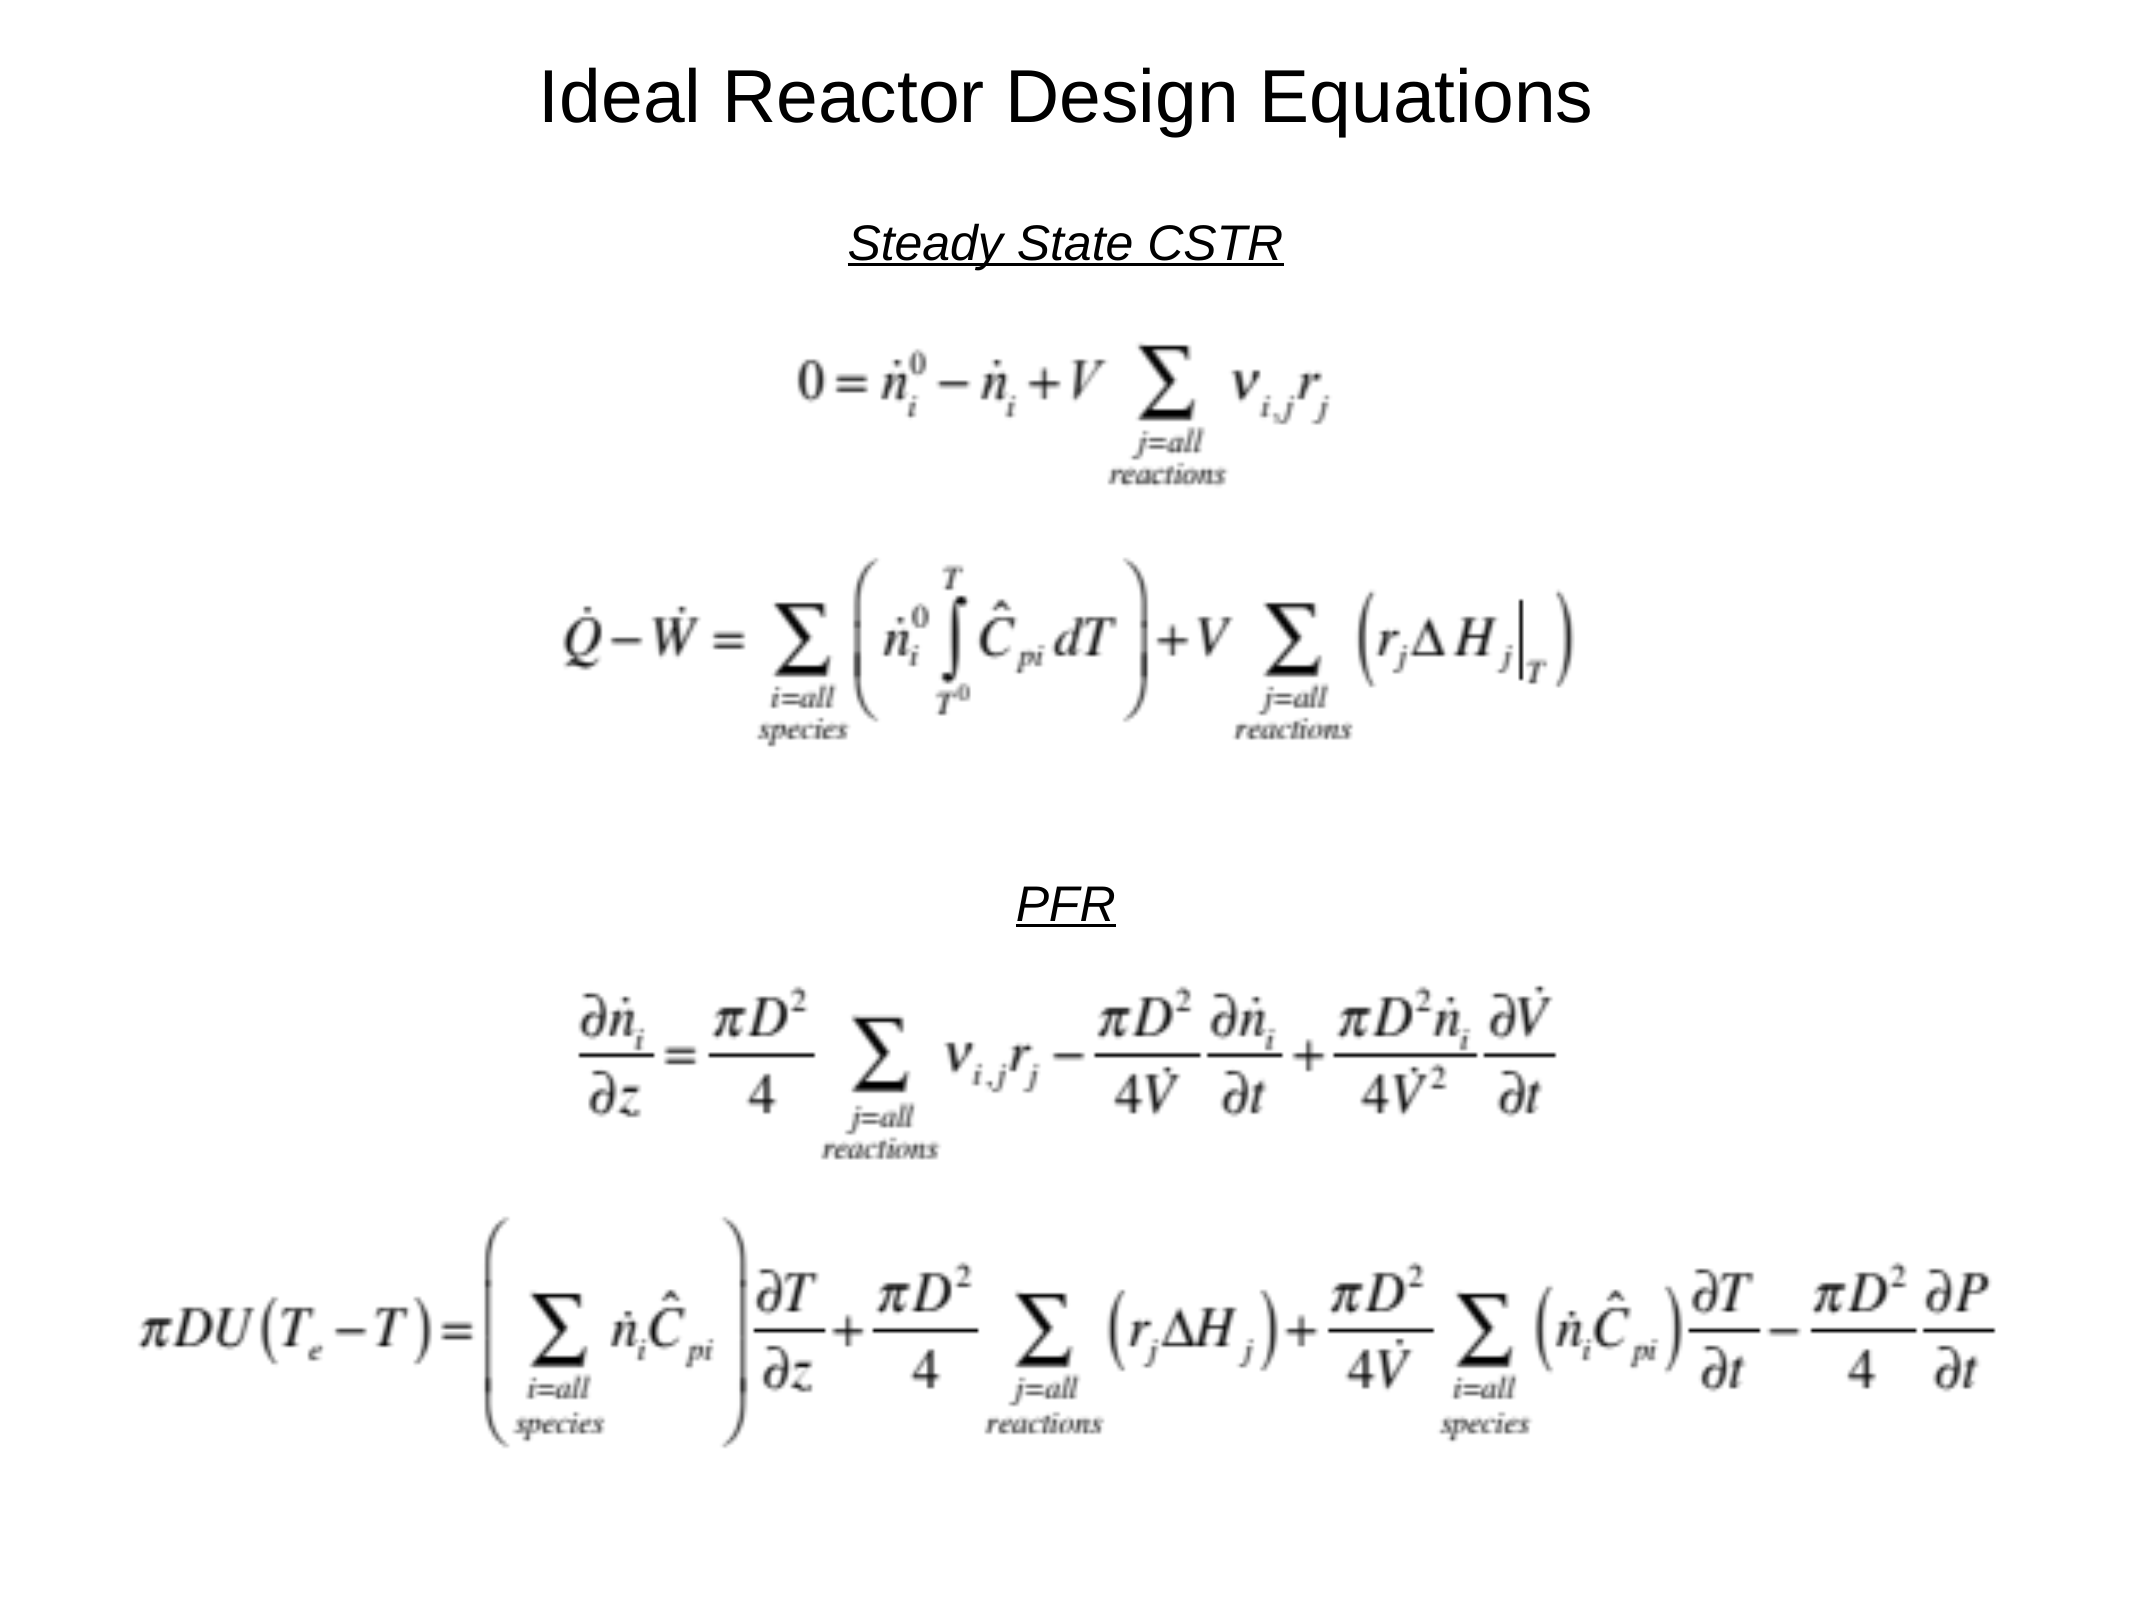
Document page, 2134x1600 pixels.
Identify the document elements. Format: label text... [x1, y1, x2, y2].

text_box PFR [1015, 870, 1116, 932]
picture [793, 332, 1341, 496]
picture [570, 974, 1561, 1174]
picture [133, 1208, 2000, 1453]
picture [557, 549, 1576, 759]
text_box Steady State CSTR [847, 210, 1284, 271]
title Ideal Reactor Design Equations [208, 39, 1925, 248]
